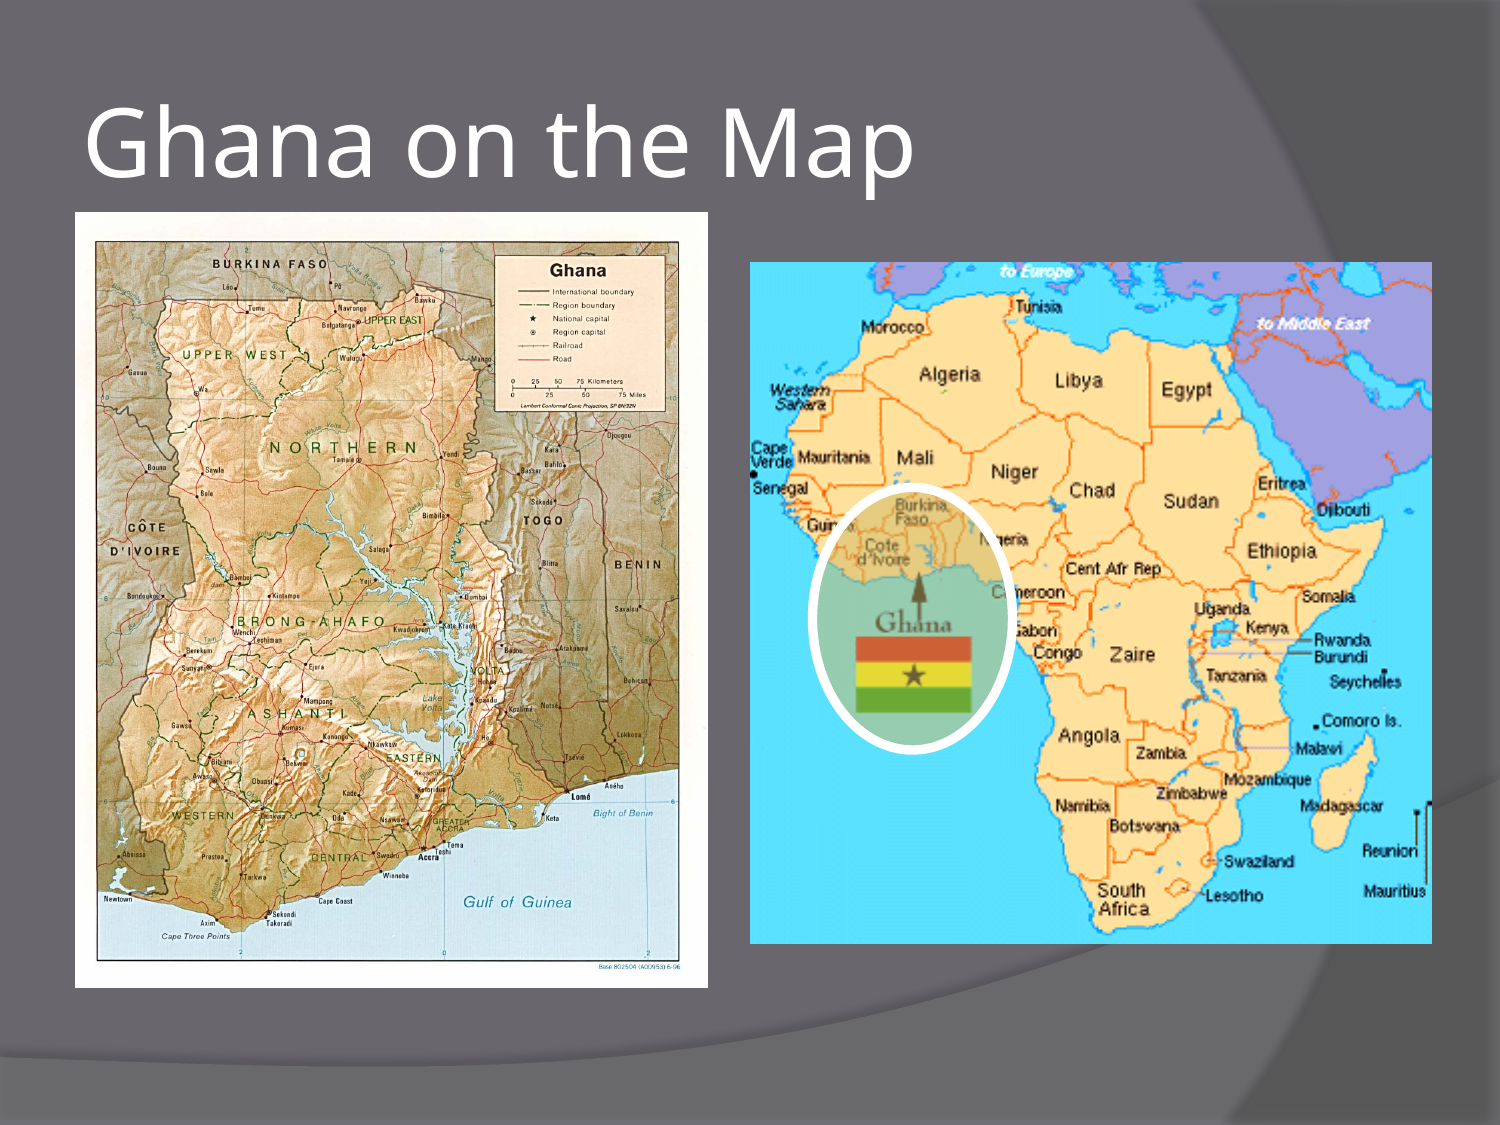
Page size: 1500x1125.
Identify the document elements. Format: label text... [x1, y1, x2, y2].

picture [74, 212, 708, 988]
title Ghana on the Map [75, 45, 1300, 233]
picture [749, 262, 1432, 944]
